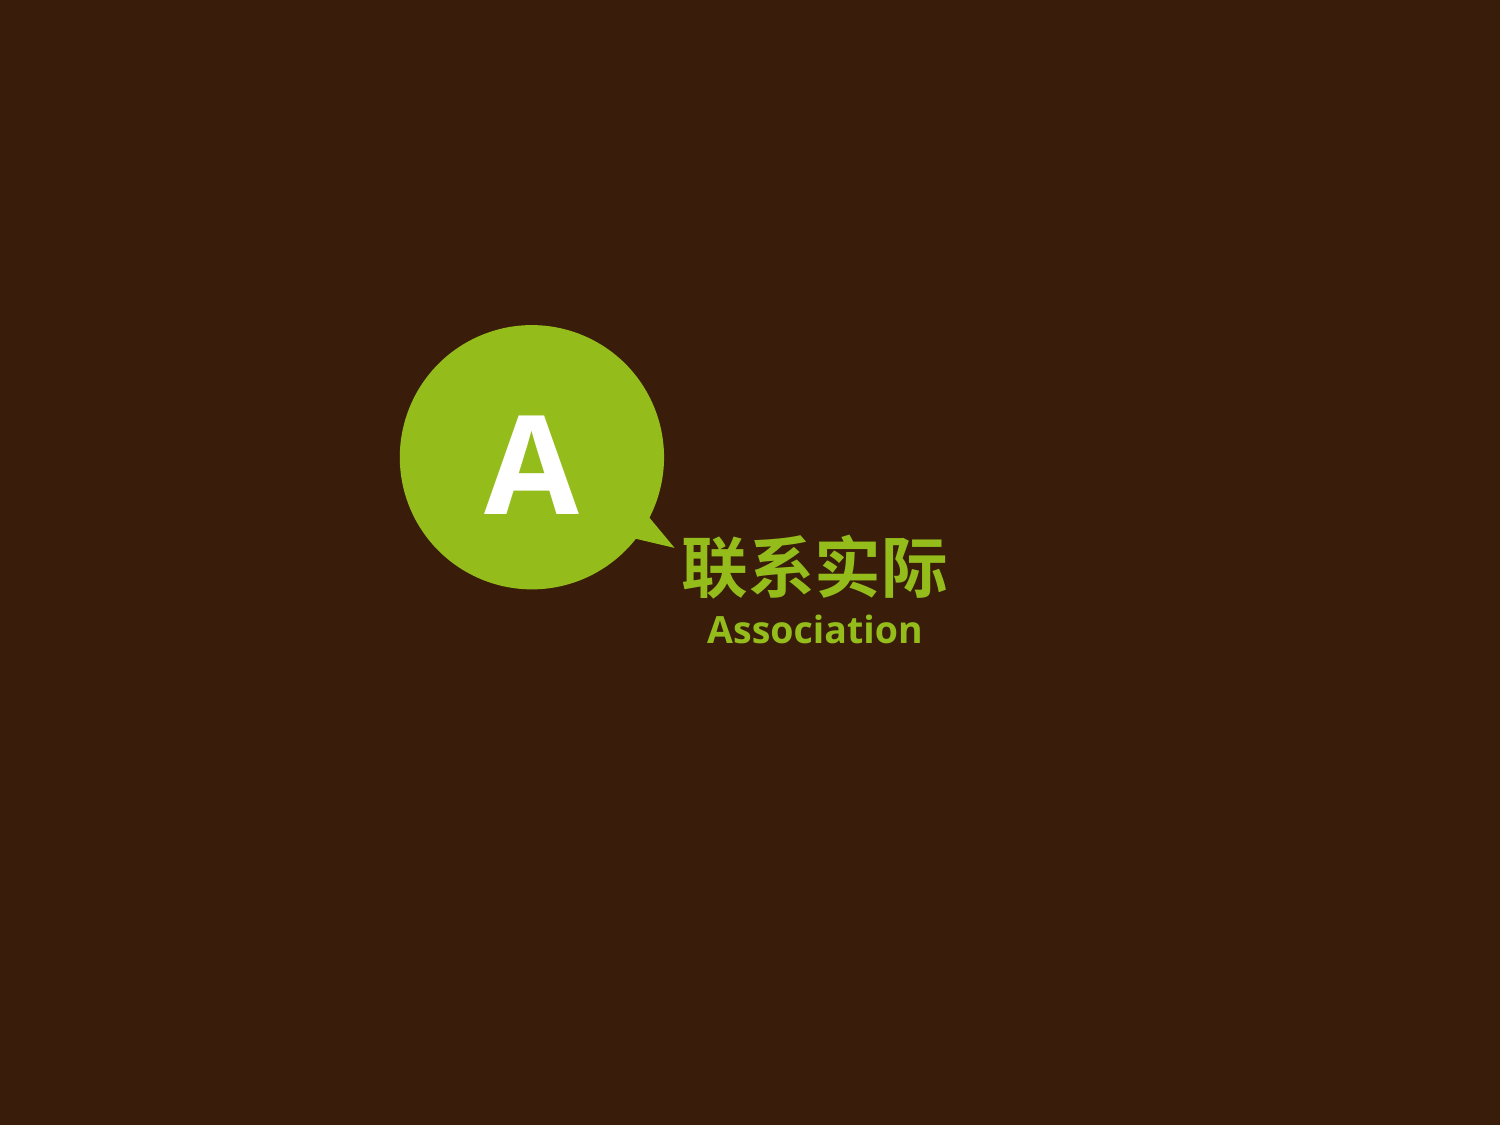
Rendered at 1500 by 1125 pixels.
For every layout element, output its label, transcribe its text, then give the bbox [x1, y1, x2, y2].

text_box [399, 325, 684, 590]
text_box [0, 0, 1500, 1125]
text_box 联系实际 Association [666, 518, 964, 659]
